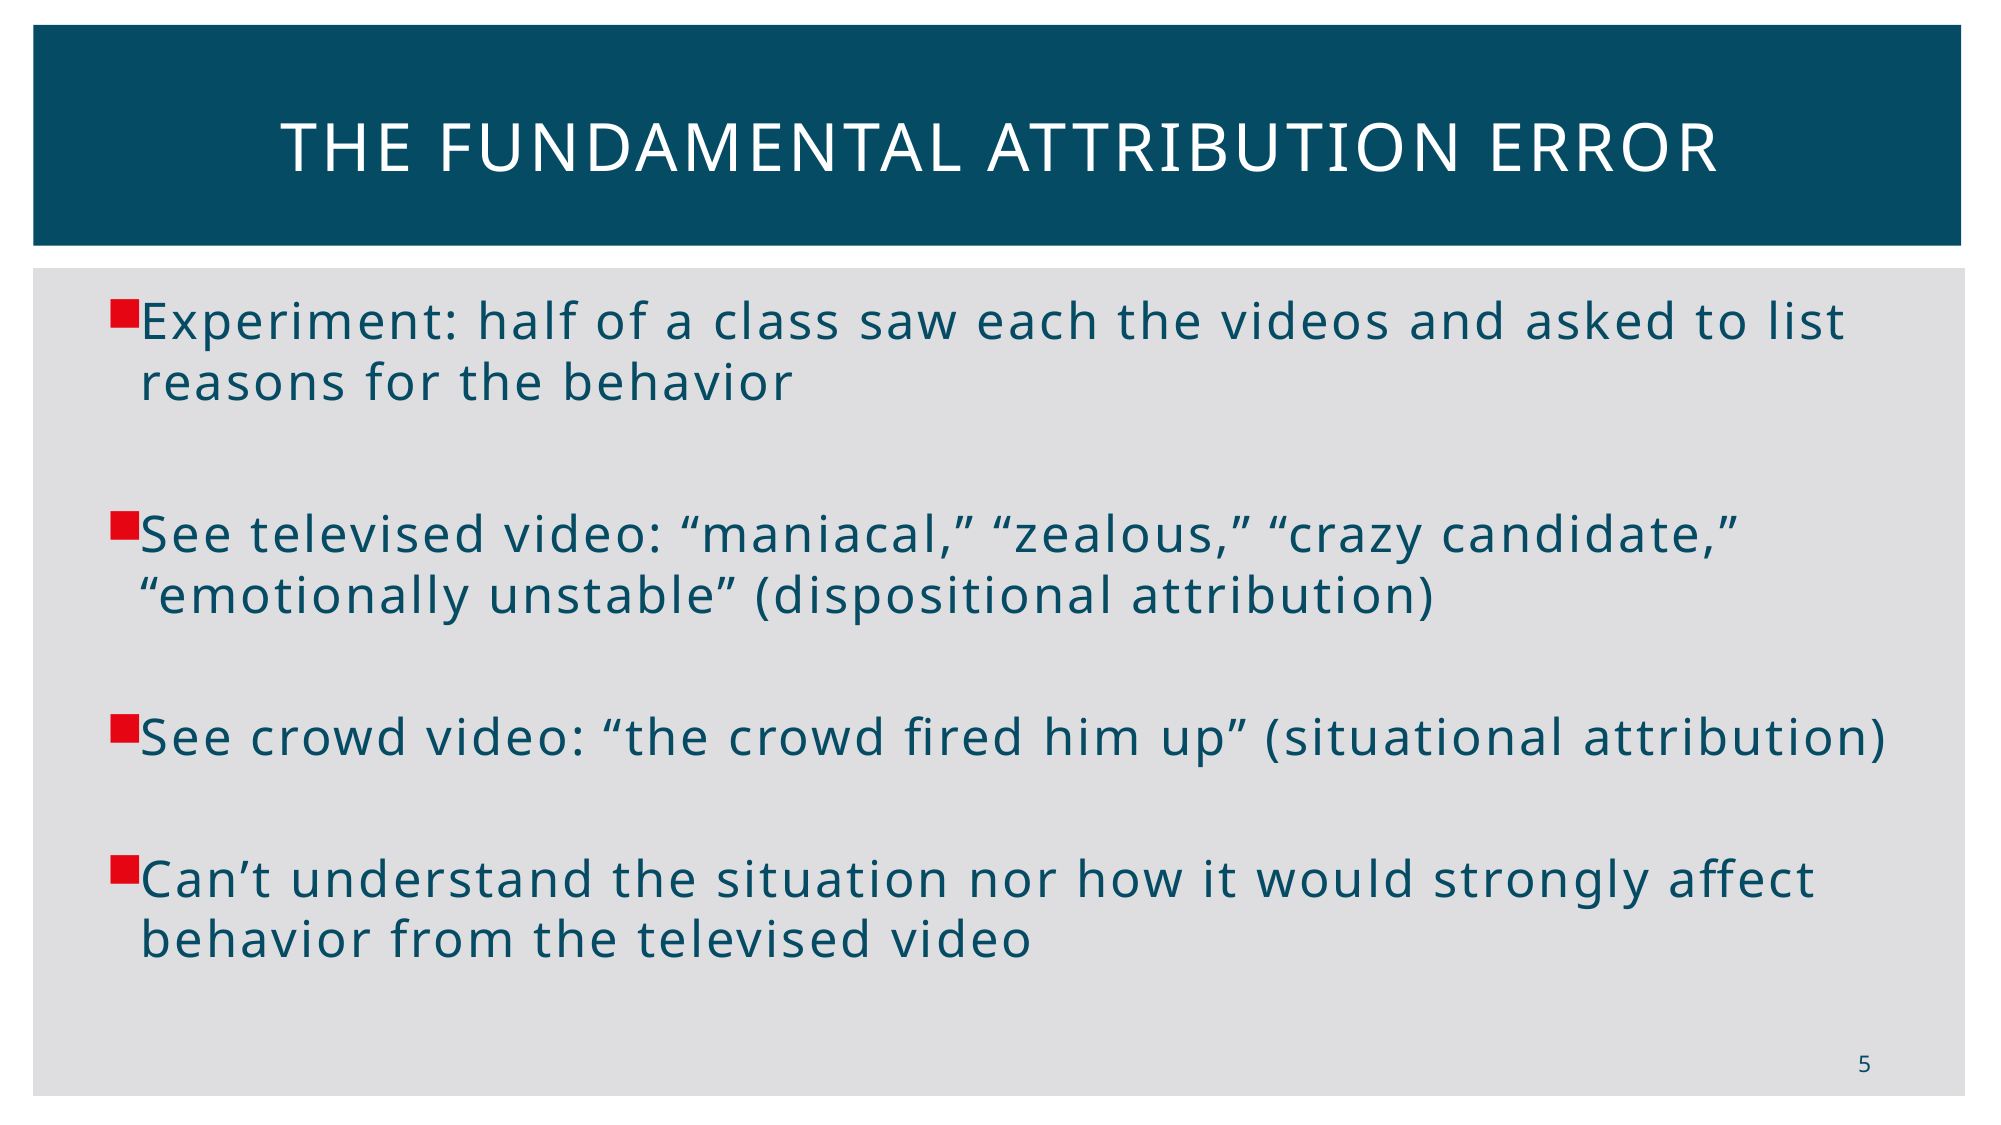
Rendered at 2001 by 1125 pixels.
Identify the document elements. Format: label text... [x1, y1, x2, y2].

title The Fundamental Attribution Error [83, 58, 1917, 232]
list Experiment: half of a class saw each the videos and asked to list reasons for the behavior See televised video: “maniacal,” “zealous,” “crazy candidate,” “emotionally unstable” (dispositional attribution) See crowd video: “the crowd fired him up” (situational attribution) Can’t understand the situation nor how it would strongly affect behavior from the televised video [83, 281, 1923, 1005]
slide_number 5 [1800, 1041, 1930, 1089]
